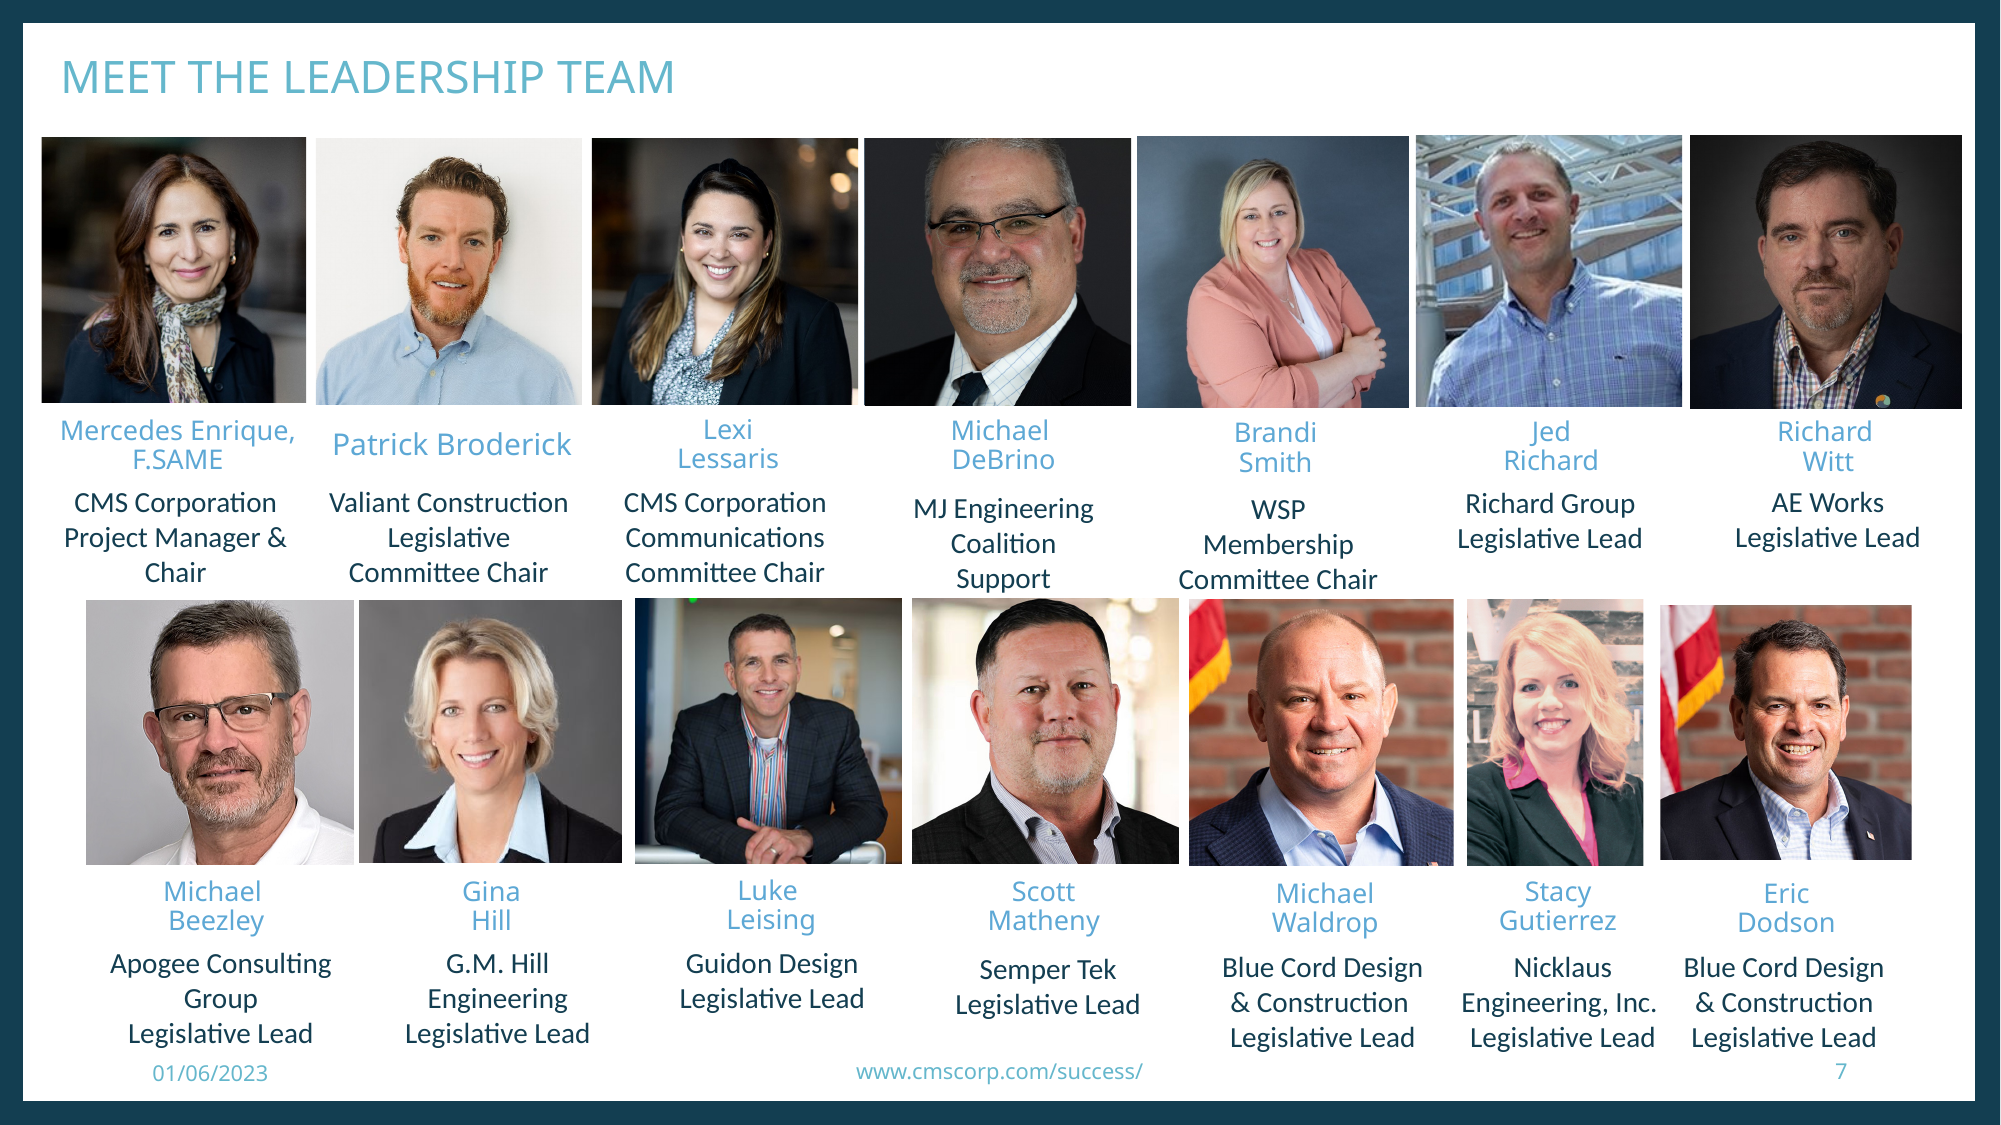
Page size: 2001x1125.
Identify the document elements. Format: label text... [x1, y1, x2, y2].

text_box Richard Witt [1692, 410, 1965, 485]
text_box Michael DeBrino [867, 409, 1140, 483]
picture [1467, 599, 1644, 866]
text_box Blue Cord Design & Construction Legislative Lead [1666, 941, 1902, 1061]
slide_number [137, 1042, 588, 1103]
text_box G.M. Hill Engineering Legislative Lead [369, 936, 626, 1057]
text_box MJ Engineering Coalition Support [870, 483, 1137, 603]
text_box Blue Cord Design & Construction Legislative Lead [1196, 946, 1445, 1061]
text_box CMS Corporation Communications Committee Chair [595, 482, 856, 596]
text_box Michael Beezley [83, 870, 349, 944]
picture [1689, 135, 1962, 409]
text_box Richard Group Legislative Lead [1418, 484, 1683, 562]
text_box WSP Membership Committee Chair [1151, 486, 1405, 603]
text_box AE Works Legislative Lead [1694, 485, 1962, 561]
text_box Luke Leising [634, 869, 908, 943]
picture [86, 600, 356, 865]
text_box Patrick Broderick [315, 409, 589, 483]
text_box Apogee Consulting Group Legislative Lead [89, 936, 353, 1057]
picture [1188, 599, 1454, 866]
text_box Eric Dodson [1676, 872, 1897, 947]
text_box Nicklaus Engineering, Inc. Legislative Lead [1445, 940, 1666, 1061]
text_box Semper Tek Legislative Lead [915, 943, 1182, 1028]
text_box Stacy Gutierrez [1448, 870, 1668, 945]
picture [864, 138, 1132, 406]
text_box Brandi Smith [1139, 411, 1412, 486]
text_box Mercedes Enrique, F.SAME [41, 409, 314, 483]
text_box Valiant Construction Legislative Committee Chair [312, 476, 586, 596]
picture [315, 137, 583, 405]
text_box Gina Hill [360, 870, 623, 944]
title MEET THE LEADERSHIP TEAM [45, 47, 1863, 111]
text_box CMS Corporation Project Manager & Chair [45, 483, 307, 596]
picture [591, 137, 859, 405]
text_box Scott Matheny [910, 870, 1177, 944]
picture [41, 137, 307, 403]
picture [1415, 135, 1683, 407]
slide_number 7 [1412, 1061, 1863, 1103]
picture [359, 600, 623, 864]
picture [1137, 136, 1409, 408]
picture [1660, 605, 1912, 860]
text_box Guidon Design Legislative Lead [642, 943, 902, 1022]
picture [910, 598, 1179, 864]
footer www.cmscorp.com/success/ [662, 1042, 1338, 1103]
text_box Michael Waldrop [1188, 872, 1448, 946]
picture [634, 598, 905, 864]
text_box Lexi Lessaris [591, 408, 865, 482]
text_box Jed Richard [1415, 410, 1688, 484]
